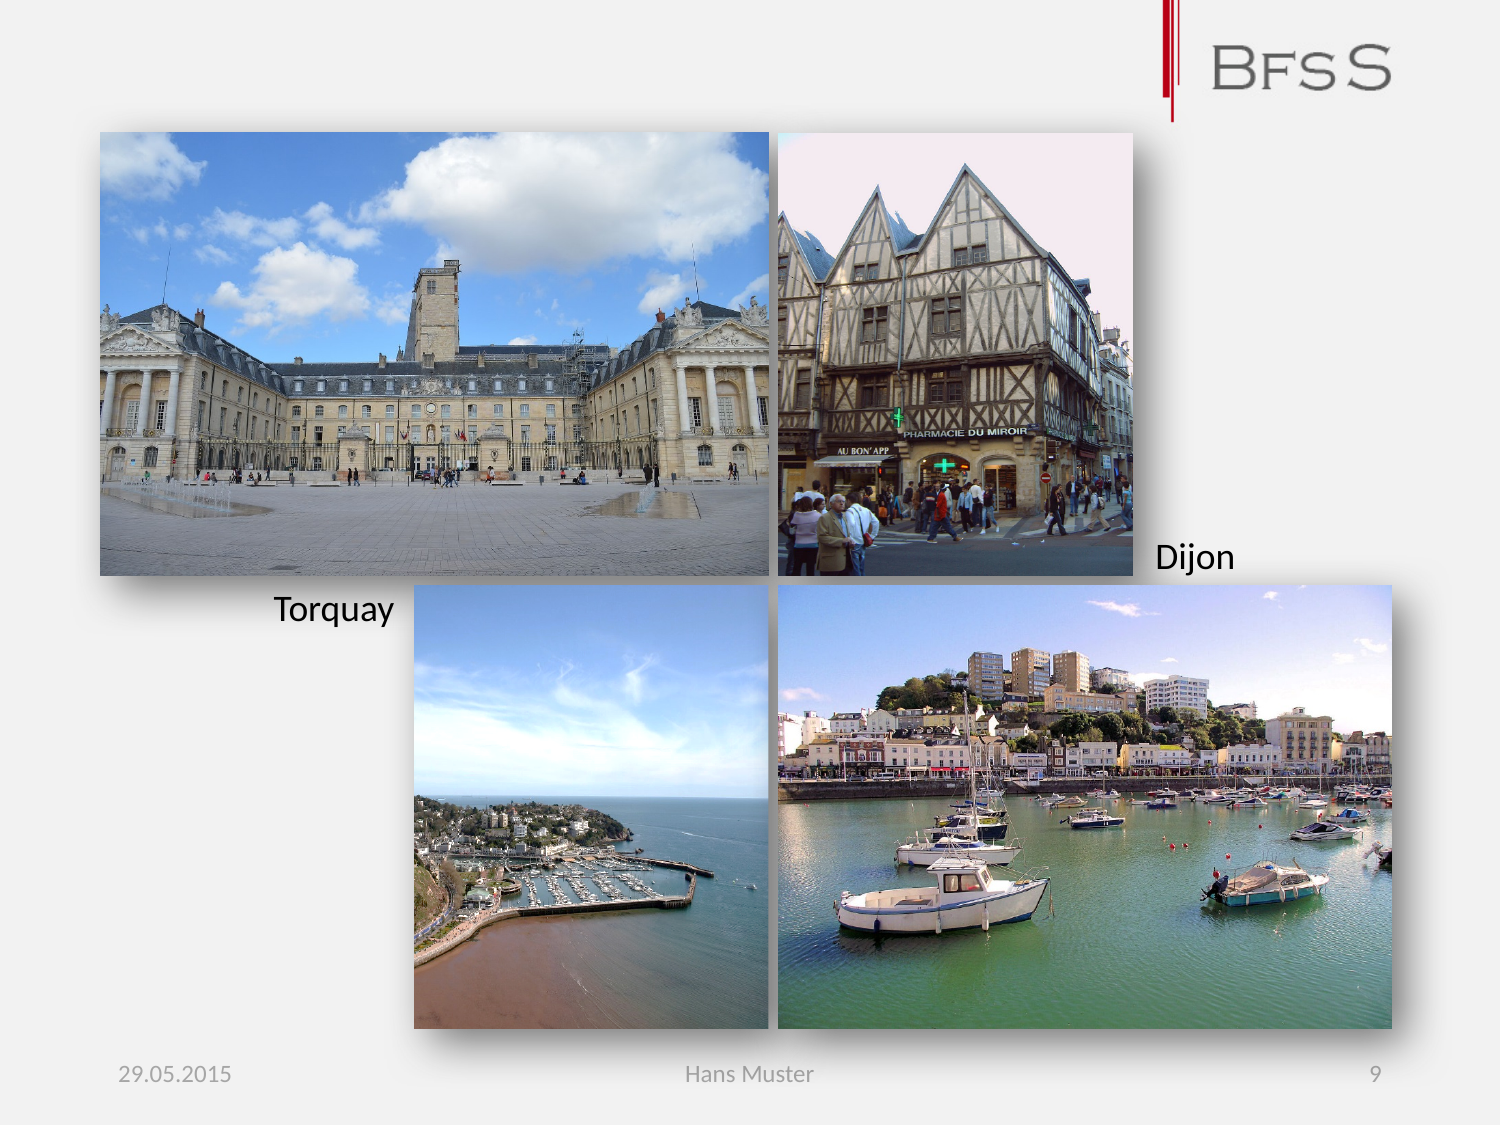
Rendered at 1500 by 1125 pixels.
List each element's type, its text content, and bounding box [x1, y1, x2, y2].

picture [778, 585, 1392, 1029]
footer Hans Muster [496, 1042, 1004, 1103]
text_box Torquay [258, 576, 410, 637]
text_box Dijon [1140, 524, 1251, 585]
picture [1159, 0, 1432, 136]
picture [413, 585, 769, 1029]
slide_number 9 [1059, 1042, 1397, 1103]
picture [778, 133, 1133, 576]
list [100, 132, 769, 576]
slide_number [103, 1042, 441, 1103]
